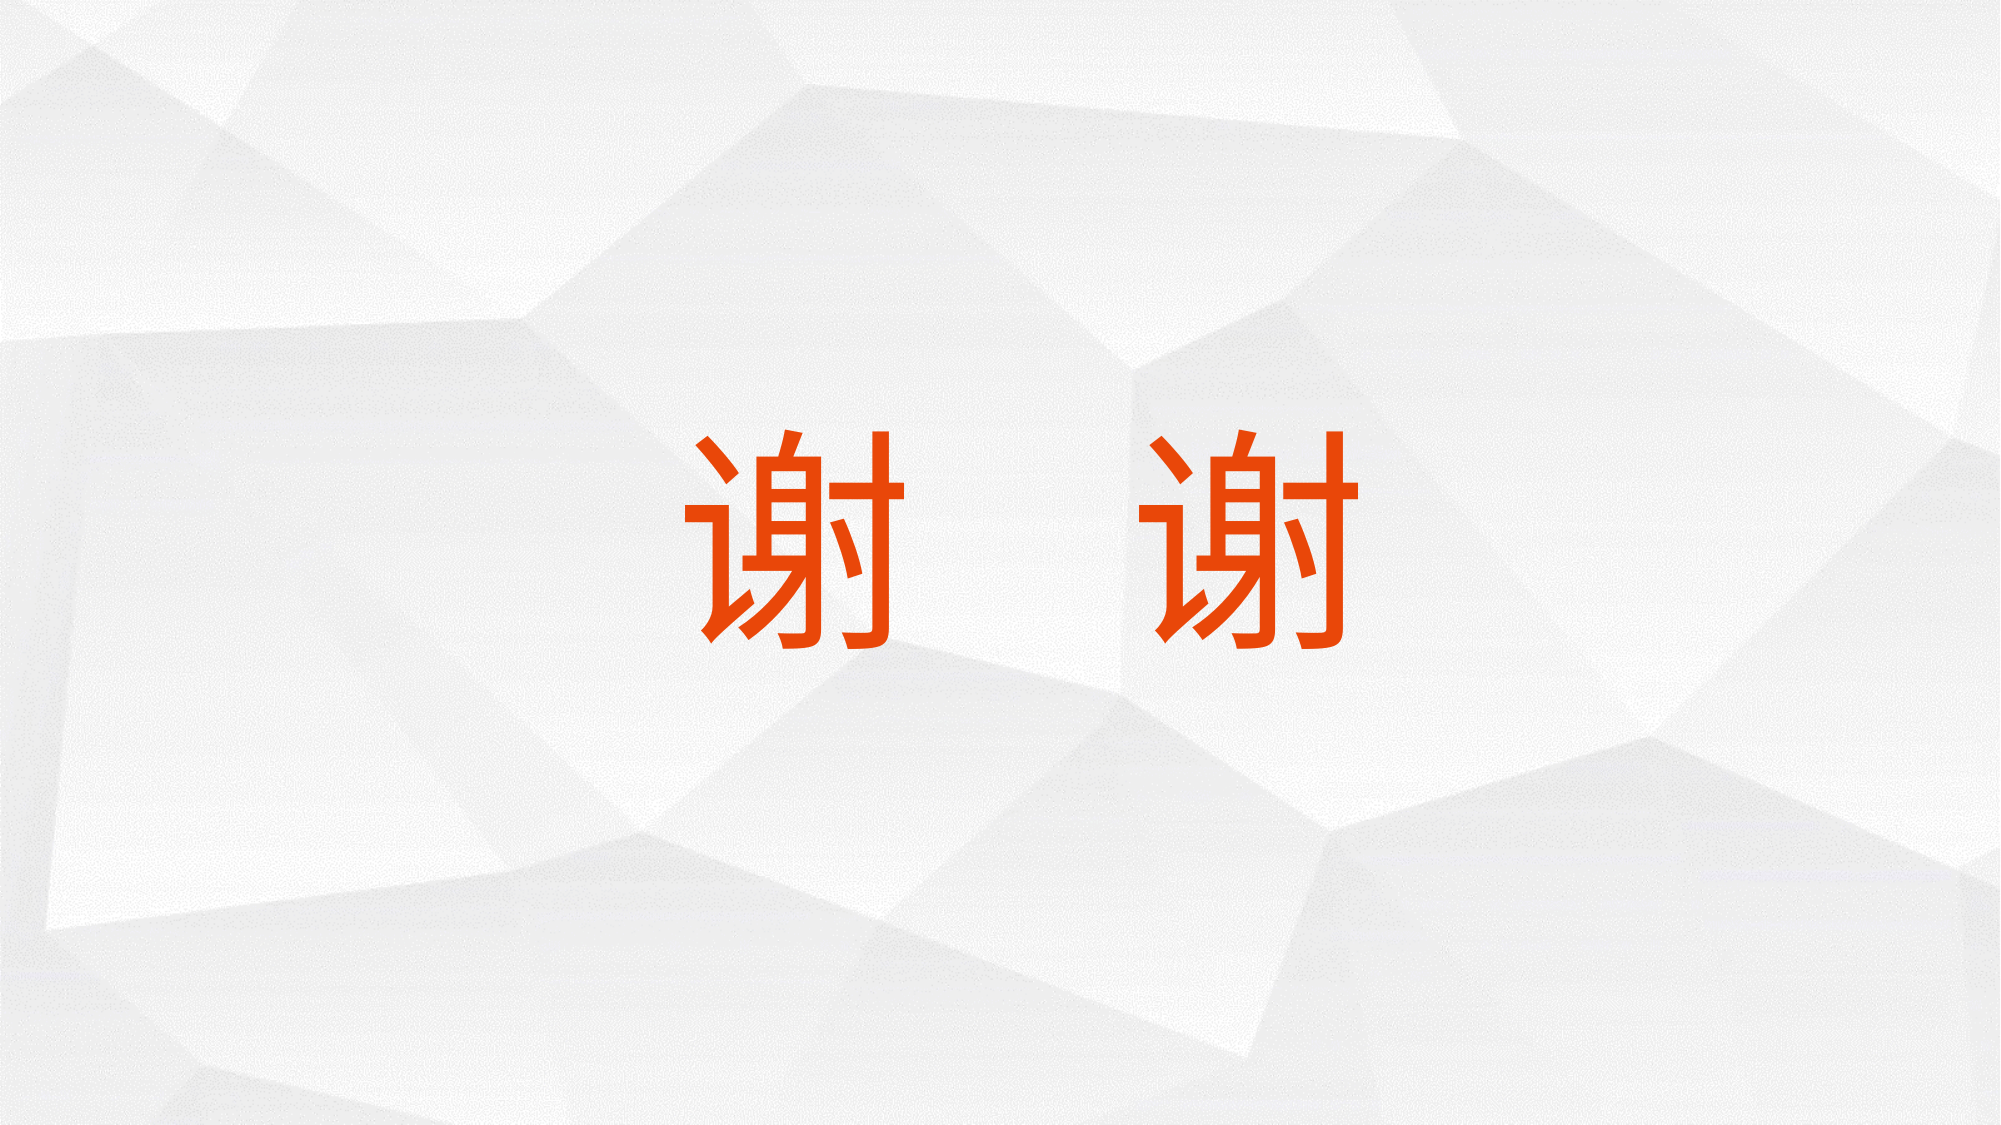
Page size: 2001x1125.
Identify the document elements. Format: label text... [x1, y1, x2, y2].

text_box 谢 谢 [270, 384, 1773, 688]
picture [0, 0, 2001, 1125]
